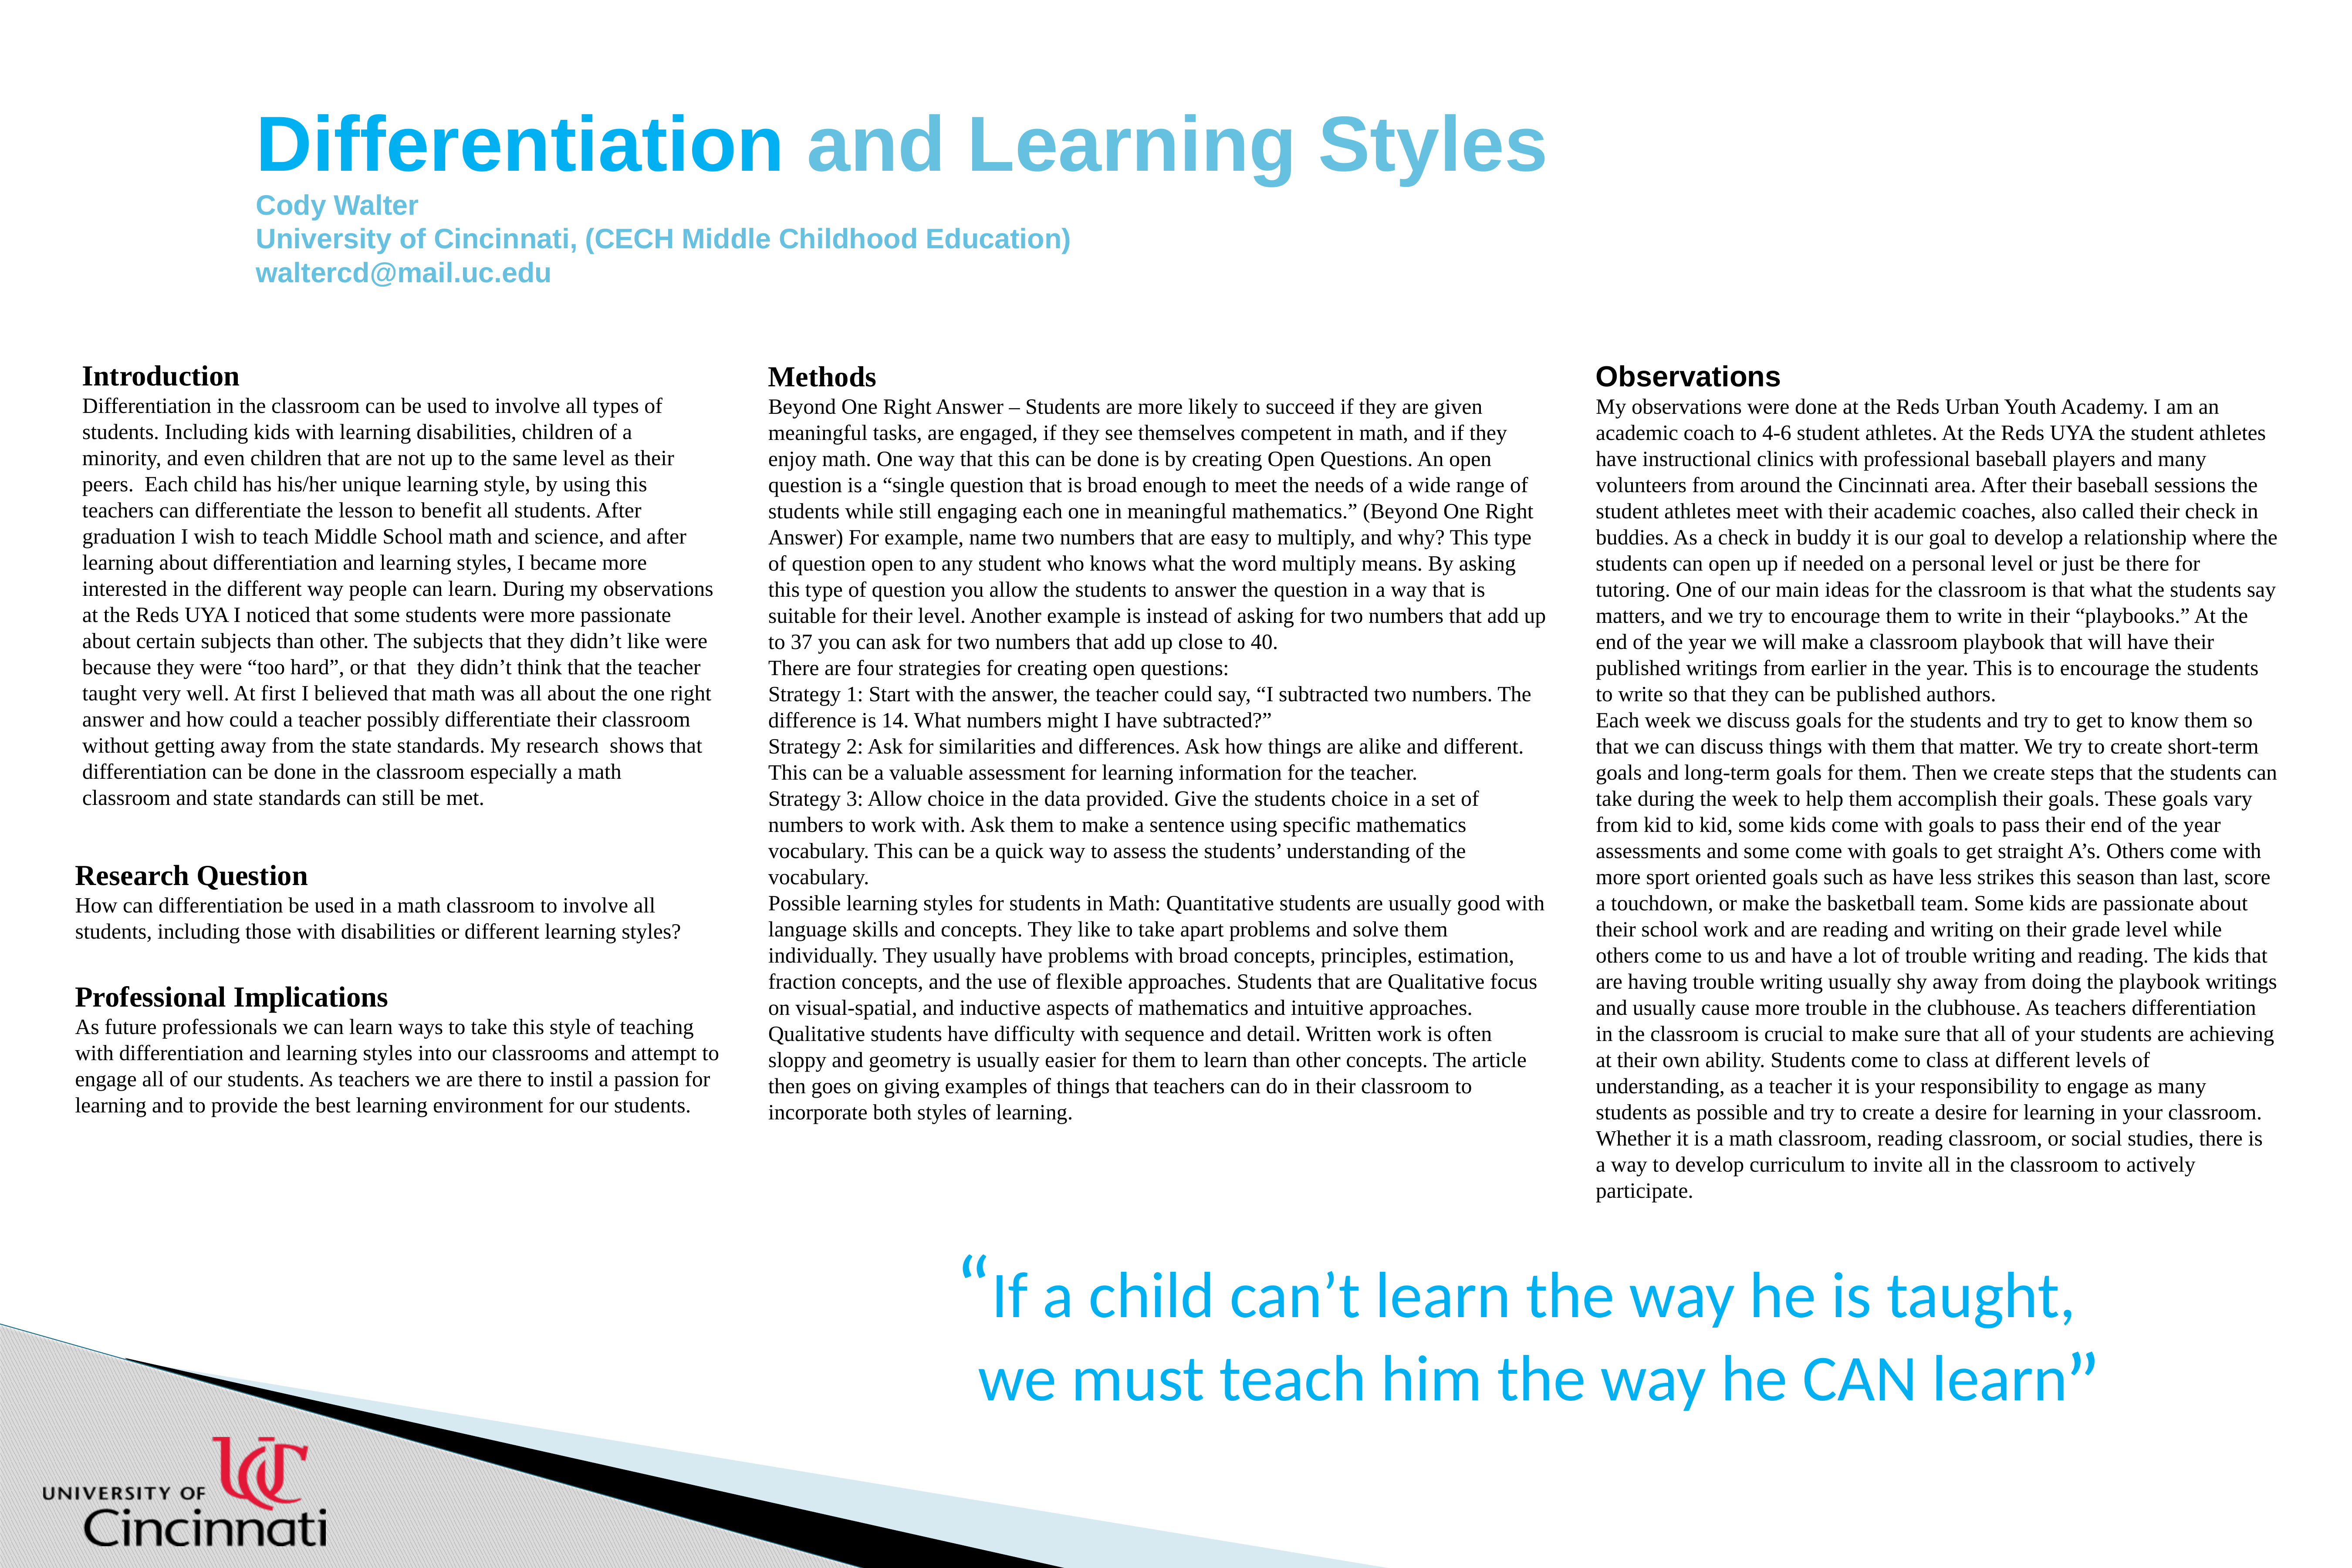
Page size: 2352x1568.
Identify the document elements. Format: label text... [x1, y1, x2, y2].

text_box Professional Implications As future professionals we can learn ways to take this style of teaching with differentiation and learning styles into our classrooms and attempt to engage all of our students. As teachers we are there to instil a passion for learning and to provide the best learning environment for our students. [68, 974, 730, 1121]
text_box Observations My observations were done at the Reds Urban Youth Academy. I am an academic coach to 4-6 student athletes. At the Reds UYA the student athletes have instructional clinics with professional baseball players and many volunteers from around the Cincinnati area. After their baseball sessions the student athletes meet with their academic coaches, also called their check in buddies. As a check in buddy it is our goal to develop a relationship where the students can open up if needed on a personal level or just be there for tutoring. One of our main ideas for the classroom is that what the students say matters, and we try to encourage them to write in their “playbooks.” At the end of the year we will make a classroom playbook that will have their published writings from earlier in the year. This is to encourage the students to write so that they can be published authors. Each week we discuss goals for the students and try to get to know them so that we can discuss things with them that matter. We try to create short-term goals and long-term goals for them. Then we create steps that the students can take during the week to help them accomplish their goals. These goals vary from kid to kid, some kids come with goals to pass their end of the year assessments and some come with goals to get straight A’s. Others come with more sport oriented goals such as have less strikes this season than last, score a touchdown, or make the basketball team. Some kids are passionate about their school work and are reading and writing on their grade level while others come to us and have a lot of trouble writing and reading. The kids that are having trouble writing usually shy away from doing the playbook writings and usually cause more trouble in the clubhouse. As teachers differentiation in the classroom is crucial to make sure that all of your students are achieving at their own ability. Students come to class at different levels of understanding, as a teacher it is your responsibility to engage as many students as possible and try to create a desire for learning in your classroom. Whether it is a math classroom, reading classroom, or social studies, there is a way to develop curriculum to invite all in the classroom to actively participate. [1573, 346, 2301, 1214]
text_box ” [2058, 1323, 2167, 1434]
text_box Methods Beyond One Right Answer – Students are more likely to succeed if they are given meaningful tasks, are engaged, if they see themselves competent in math, and if they enjoy math. One way that this can be done is by creating Open Questions. An open question is a “single question that is broad enough to meet the needs of a wide range of students while still engaging each one in meaningful mathematics.” (Beyond One Right Answer) For example, name two numbers that are easy to multiply, and why? This type of question open to any student who knows what the word multiply means. By asking this type of question you allow the students to answer the question in a way that is suitable for their level. Another example is instead of asking for two numbers that add up to 37 you can ask for two numbers that add up close to 40. There are four strategies for creating open questions: Strategy 1: Start with the answer, the teacher could say, “I subtracted two numbers. The difference is 14. What numbers might I have subtracted?” Strategy 2: Ask for similarities and differences. Ask how things are alike and different. This can be a valuable assessment for learning information for the teacher. Strategy 3: Allow choice in the data provided. Give the students choice in a set of numbers to work with. Ask them to make a sentence using specific mathematics vocabulary. This can be a quick way to assess the students’ understanding of the vocabulary. Possible learning styles for students in Math: Quantitative students are usually good with language skills and concepts. They like to take apart problems and solve them individually. They usually have problems with broad concepts, principles, estimation, fraction concepts, and the use of flexible approaches. Students that are Qualitative focus on visual-spatial, and inductive aspects of mathematics and intuitive approaches. Qualitative students have difficulty with sequence and detail. Written work is often sloppy and geometry is usually easier for them to learn than other concepts. The article then goes on giving examples of things that teachers can do in their classroom to incorporate both styles of learning. [746, 346, 1573, 1162]
text_box Introduction Differentiation in the classroom can be used to involve all types of students. Including kids with learning disabilities, children of a minority, and even children that are not up to the same level as their peers. Each child has his/her unique learning style, by using this teachers can differentiate the lesson to benefit all students. After graduation I wish to teach Middle School math and science, and after learning about differentiation and learning styles, I became more interested in the different way people can learn. During my observations at the Reds UYA I noticed that some students were more passionate about certain subjects than other. The subjects that they didn’t like were because they were “too hard”, or that they didn’t think that the teacher taught very well. At first I believed that math was all about the one right answer and how could a teacher possibly differentiate their classroom without getting away from the state standards. My research shows that differentiation can be done in the classroom especially a math classroom and state standards can still be met. [60, 345, 737, 873]
text_box “If a child can’t learn the way he is taught, we must teach him the way he CAN learn [746, 1227, 2301, 1417]
text_box Research Question How can differentiation be used in a math classroom to involve all students, including those with disabilities or different learning styles? [68, 852, 730, 946]
title Differentiation and Learning Styles Cody Walter University of Cincinnati, (CECH Middle Childhood Education) waltercd@mail.uc.edu [115, 60, 2232, 321]
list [43, 1437, 326, 1547]
